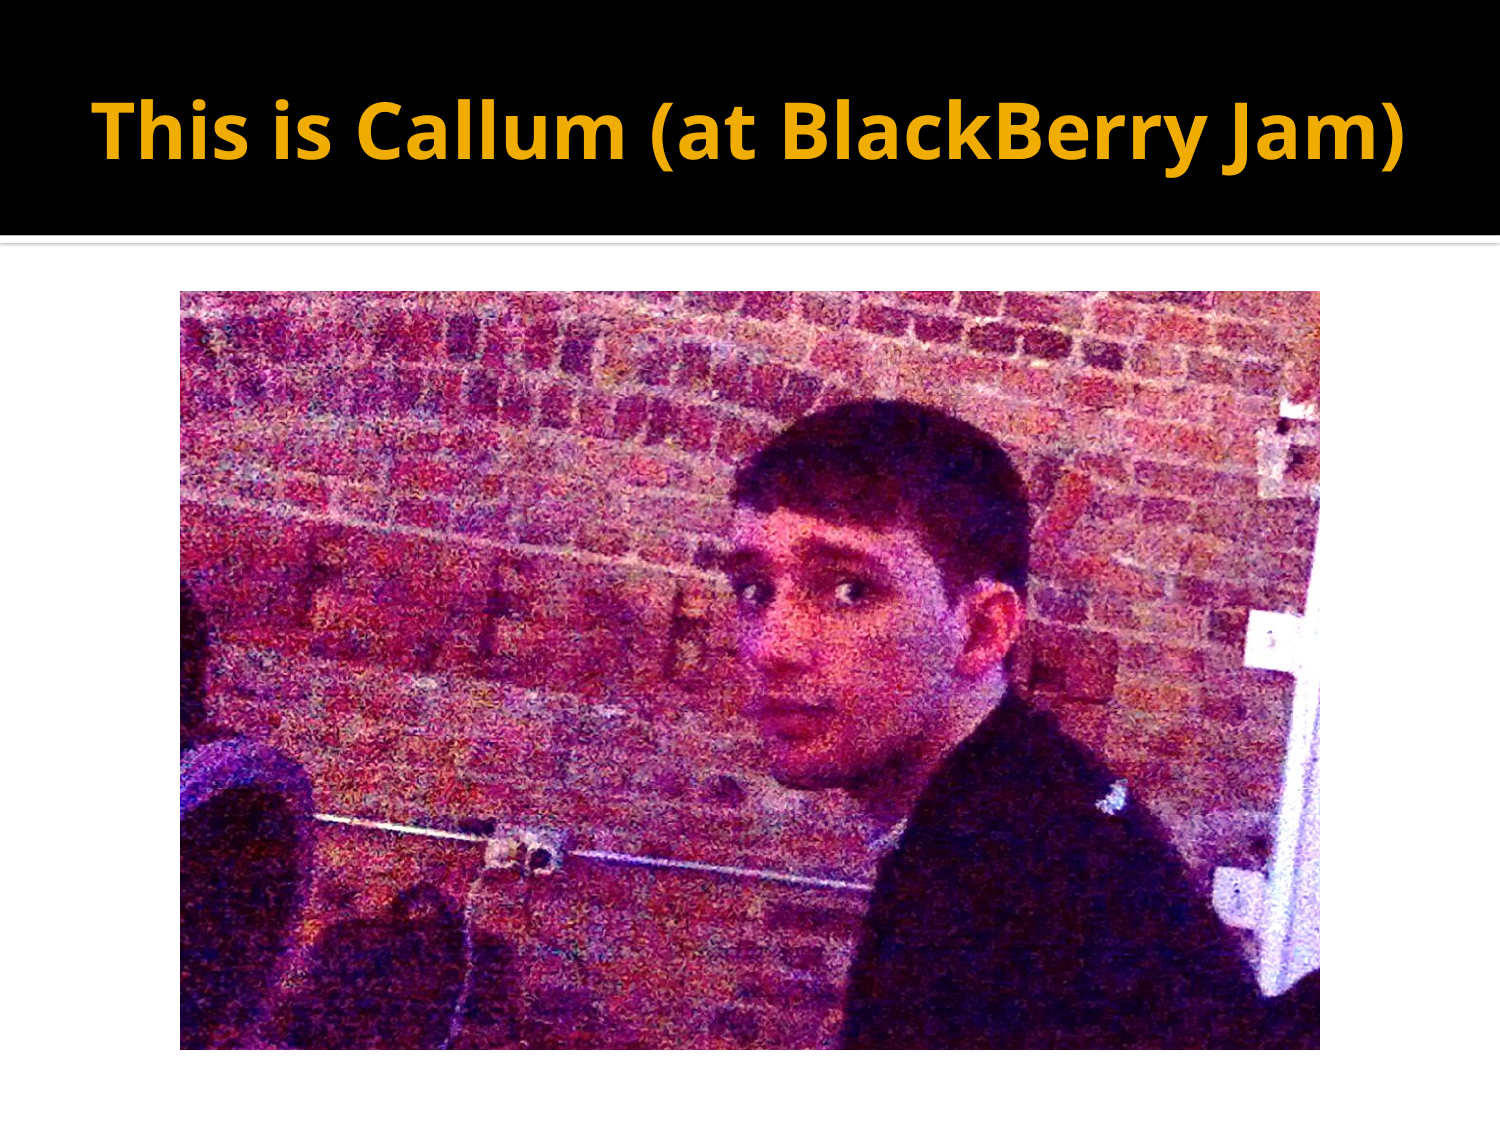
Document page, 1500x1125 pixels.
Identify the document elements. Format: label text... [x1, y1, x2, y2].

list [180, 291, 1320, 1050]
title This is Callum (at BlackBerry Jam) [75, 25, 1425, 231]
